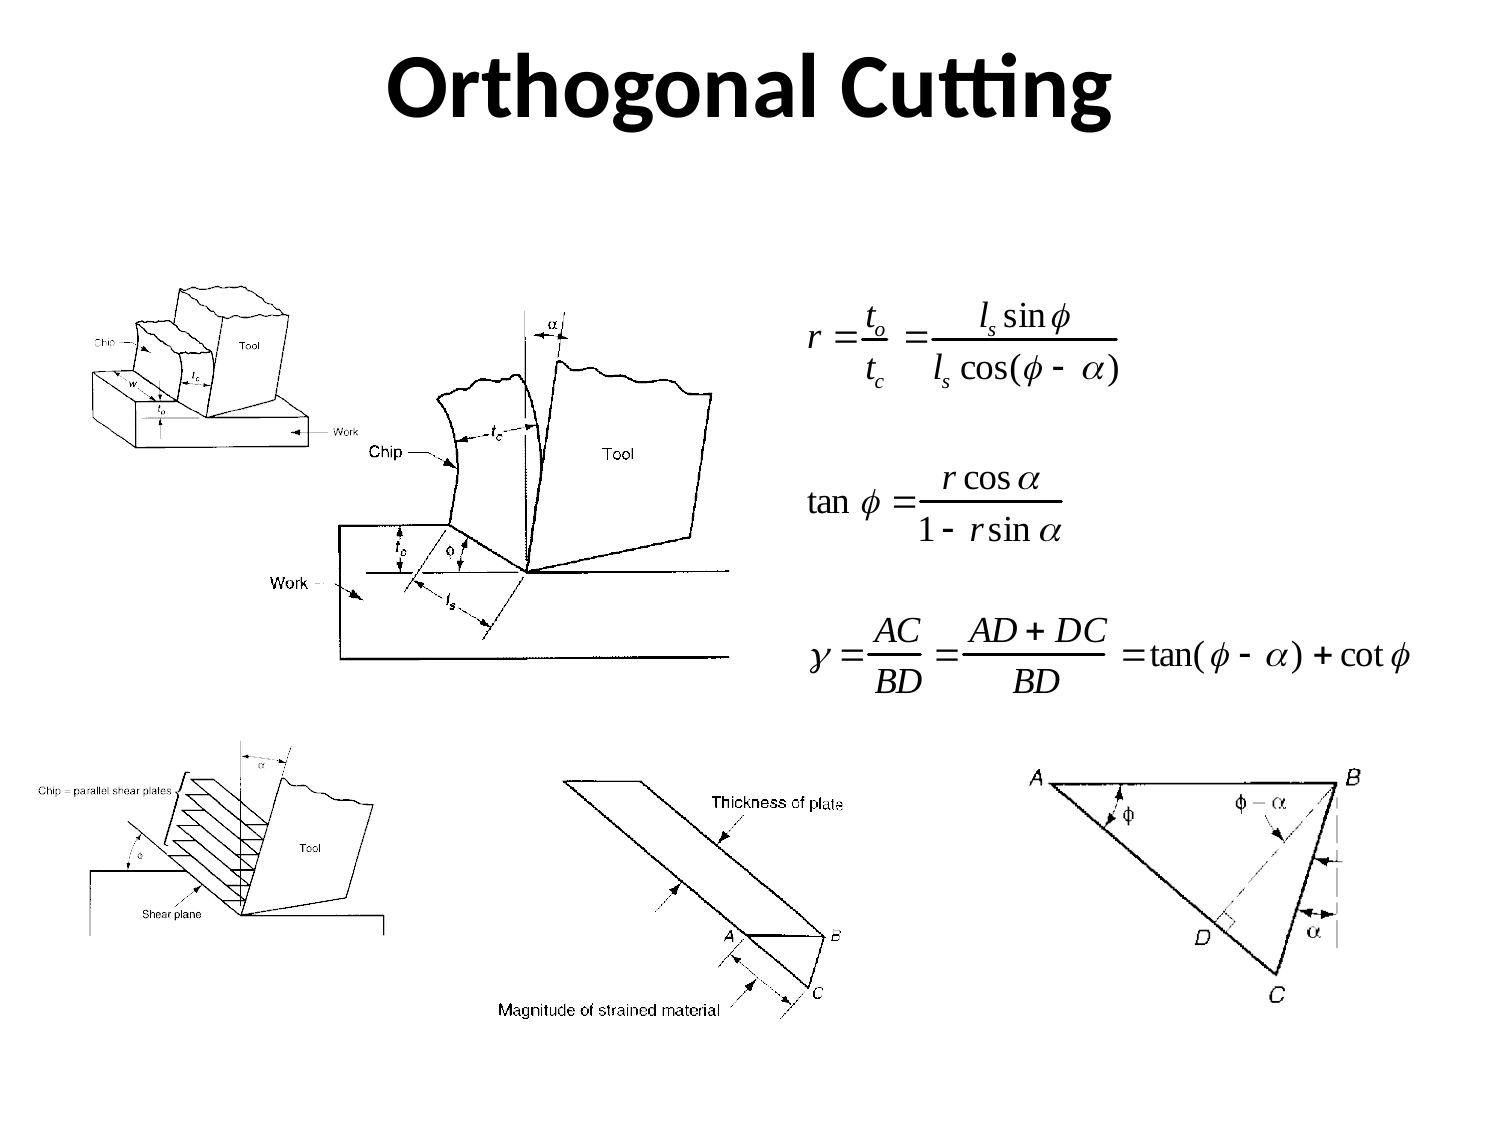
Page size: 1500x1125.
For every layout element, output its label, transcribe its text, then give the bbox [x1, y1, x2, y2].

picture [489, 772, 857, 1024]
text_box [803, 299, 1417, 701]
picture [35, 735, 391, 938]
title Orthogonal Cutting [75, 0, 1425, 163]
picture [80, 281, 730, 669]
picture [1014, 749, 1390, 1026]
